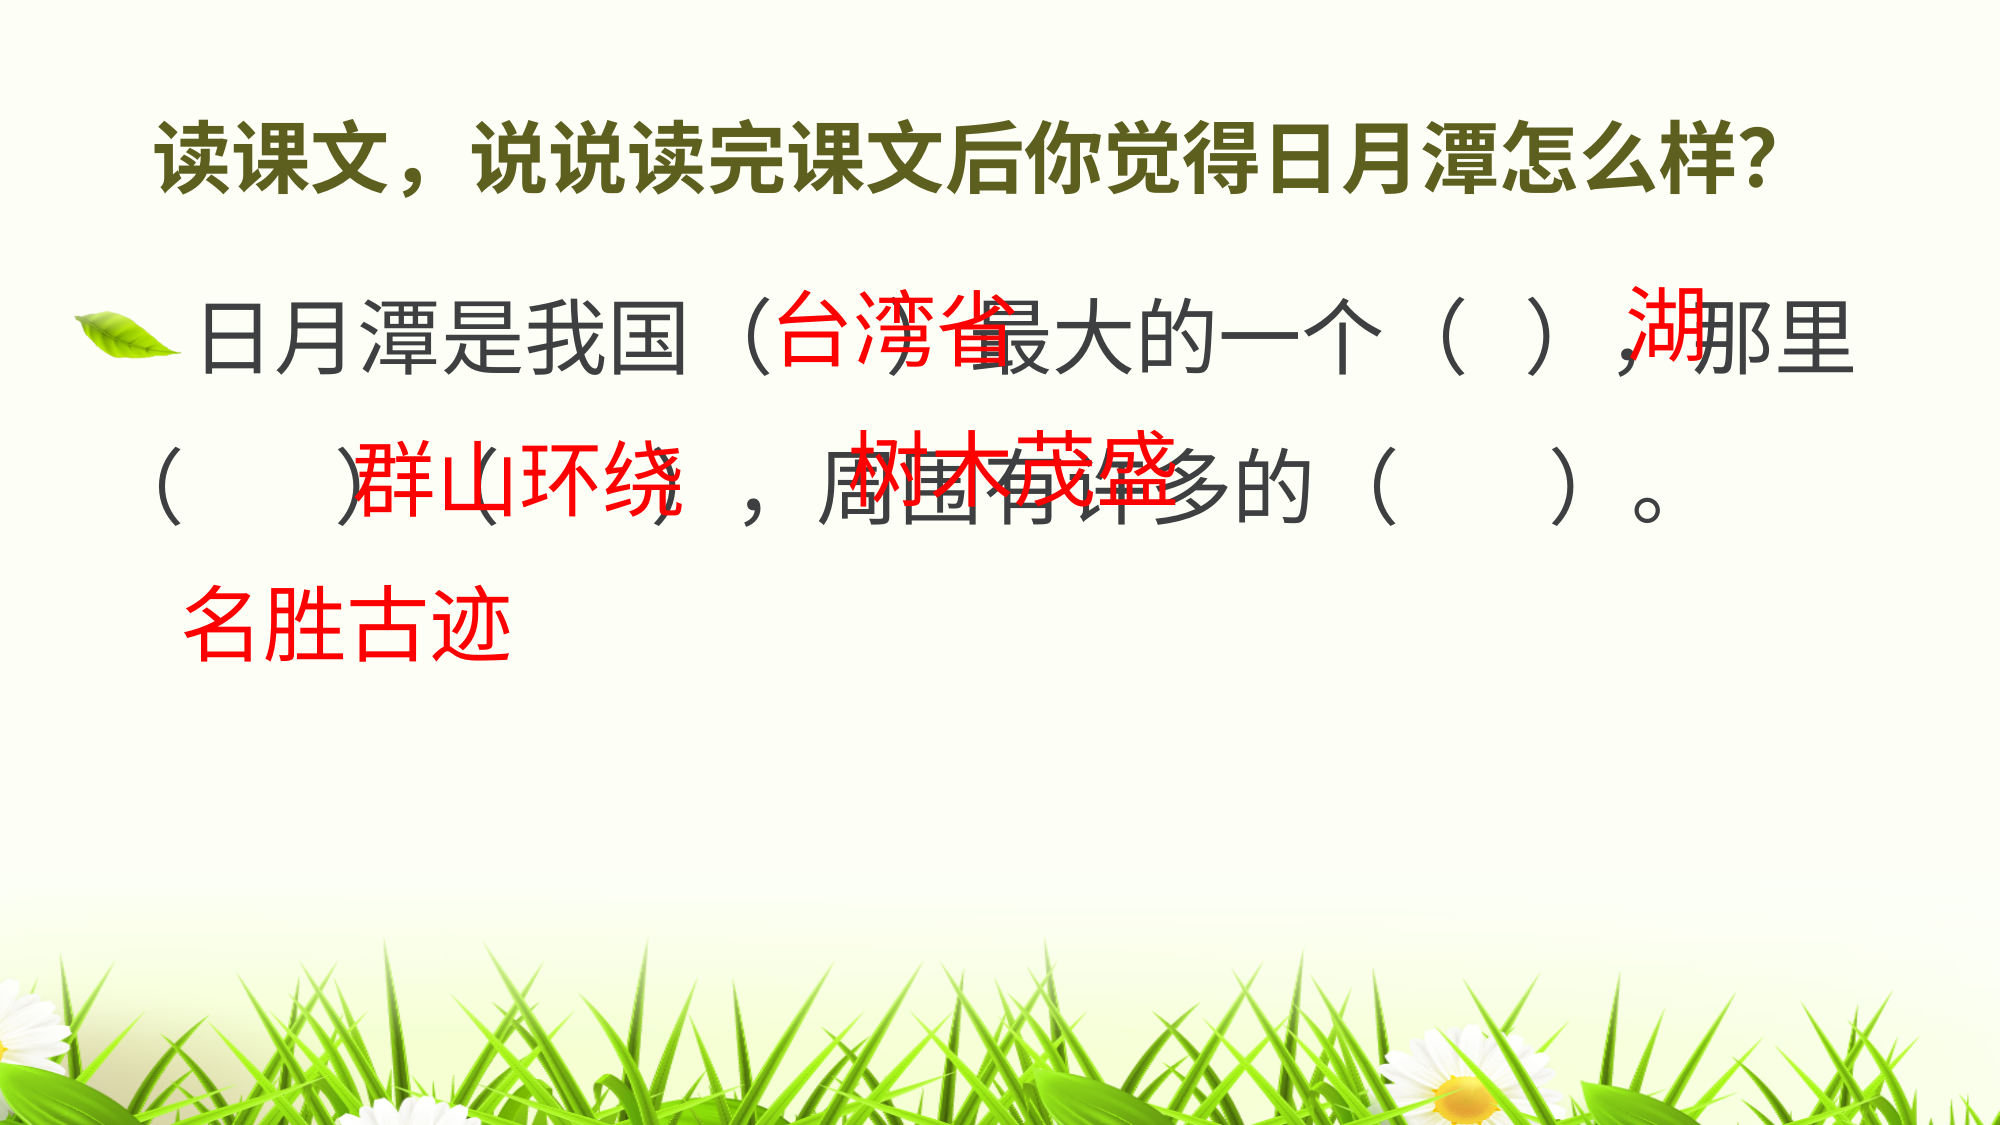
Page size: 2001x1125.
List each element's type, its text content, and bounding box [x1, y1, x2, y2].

text_box 群山环绕 [337, 419, 735, 535]
text_box 台湾省 [755, 269, 1236, 384]
list 日月潭是我国（ ）最大的一个（ ），那里（ ）（ ），周围有许多的（ ）。 [49, 227, 1904, 999]
text_box 湖 [1610, 264, 1731, 380]
picture [64, 306, 192, 365]
text_box 名胜古迹 [165, 564, 646, 680]
picture [0, 1029, 2000, 1125]
text_box 树木茂盛 [756, 410, 1237, 525]
title 读课文，说说读完课文后你觉得日月潭怎么样？ [137, 59, 1863, 213]
